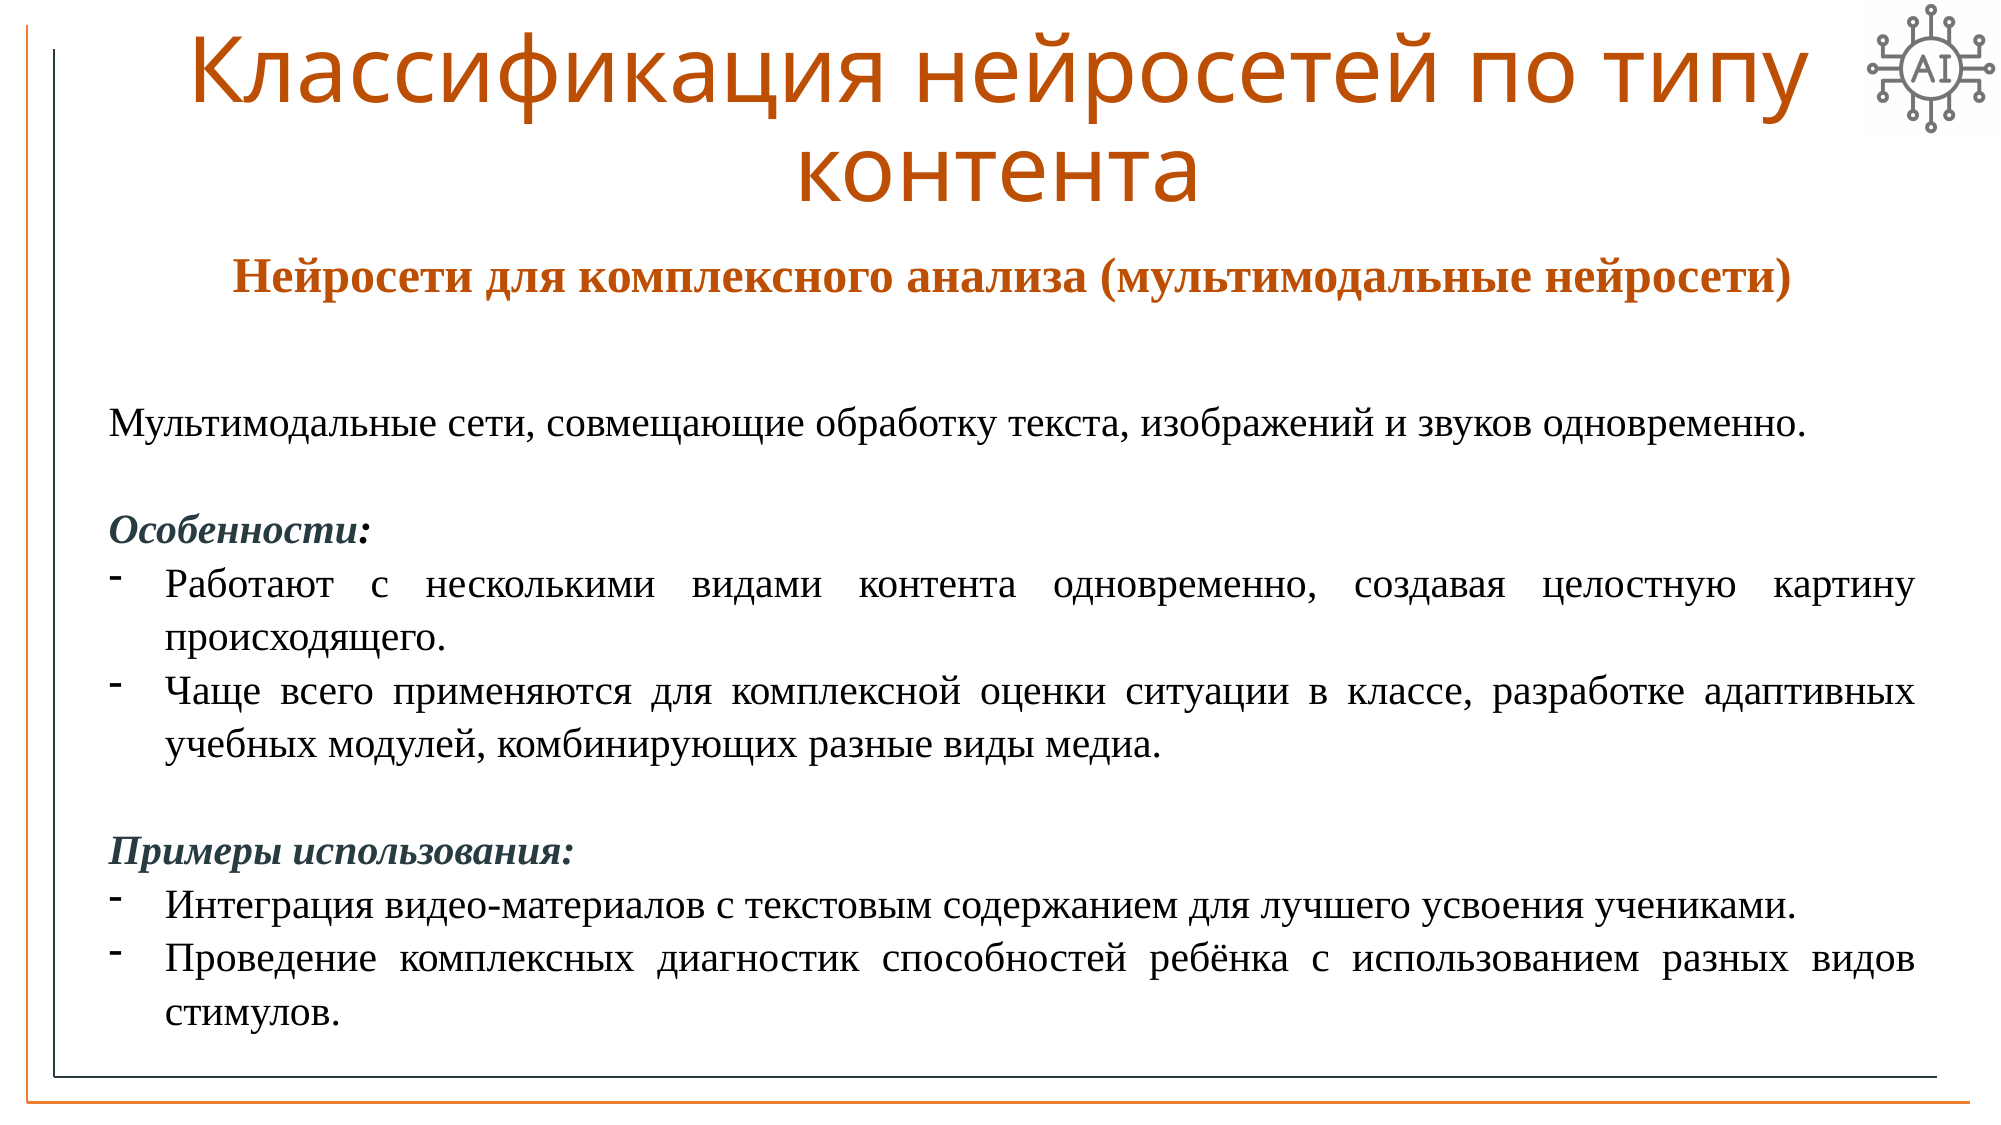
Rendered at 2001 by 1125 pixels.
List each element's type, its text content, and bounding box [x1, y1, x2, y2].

picture [1862, 0, 2000, 138]
title Классификация нейросетей по типу контента [136, 13, 1862, 230]
text_box Нейросети для комплексного анализа (мультимодальные нейросети) Мультимодальные сети, совмещающие обработку текста, изображений и звуков одновременно. Особенности: Работают с несколькими видами контента одновременно, создавая целостную картину происходящего. Чаще всего применяются для комплексной оценки ситуации в классе, разработке адаптивных учебных модулей, комбинирующих разные виды медиа. Примеры использования: Интеграция видео-материалов с текстовым содержанием для лучшего усвоения учениками. Проведение комплексных диагностик способностей ребёнка с использованием разных видов стимулов. [93, 230, 1932, 1042]
